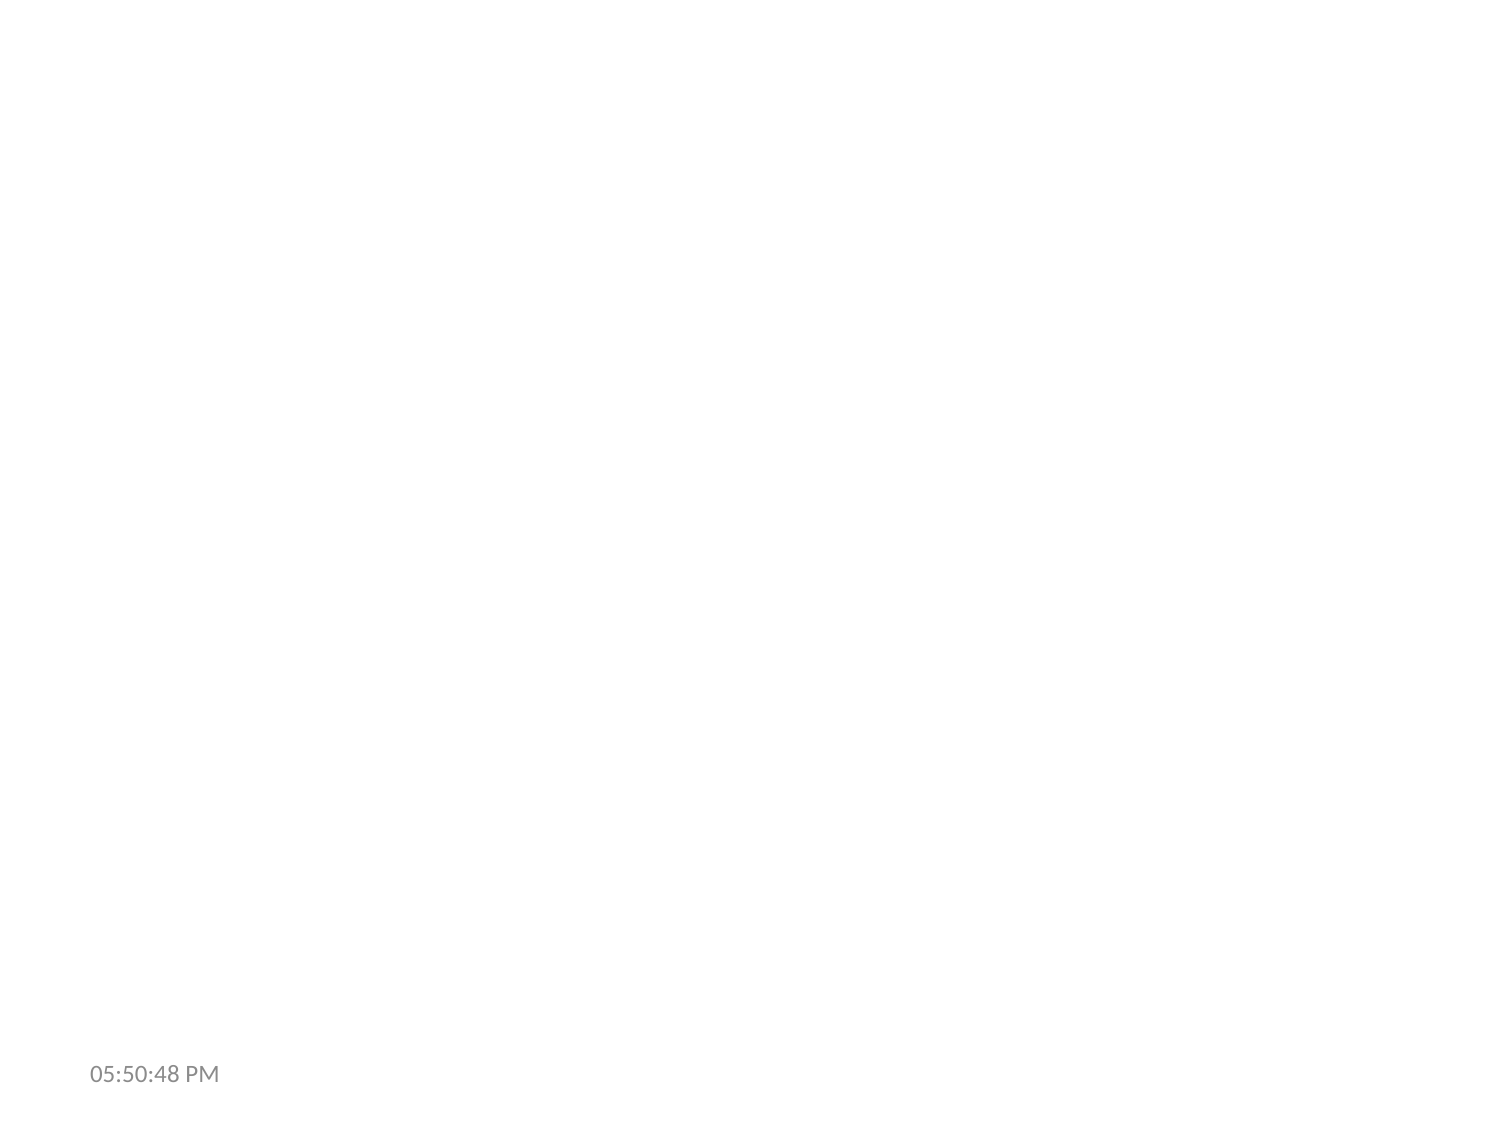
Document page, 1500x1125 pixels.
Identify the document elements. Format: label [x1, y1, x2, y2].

slide_number [75, 1042, 425, 1103]
